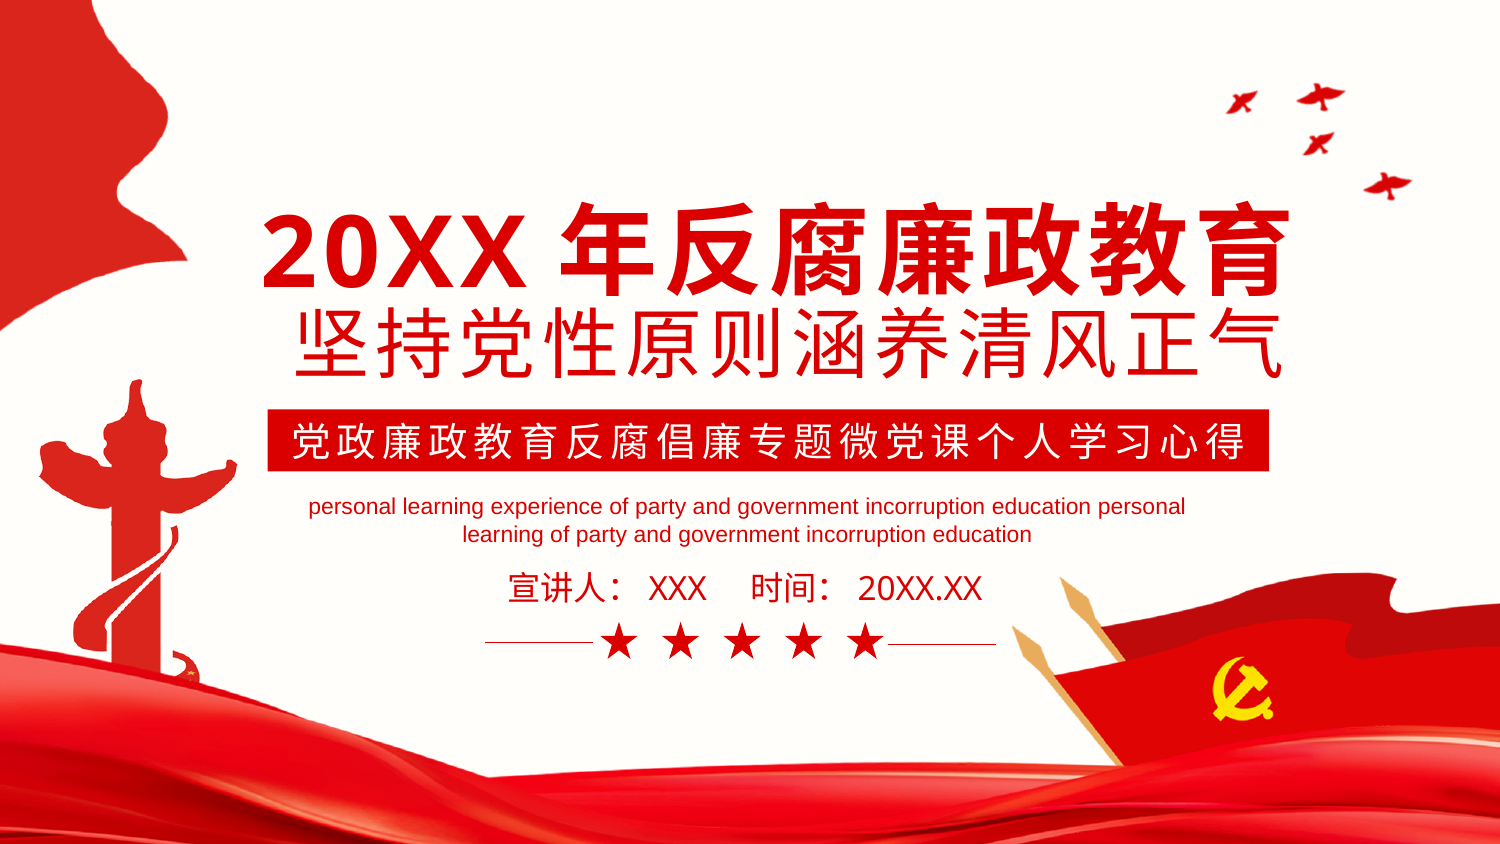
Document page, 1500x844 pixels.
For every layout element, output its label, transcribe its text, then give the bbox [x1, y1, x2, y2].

picture [1163, 0, 1478, 286]
picture [0, 0, 1500, 844]
text_box 宣讲人：XXX 时间：20XX.XX [450, 559, 974, 614]
text_box personal learning experience of party and government incorruption education personal learning of party and government incorruption education [280, 484, 1244, 554]
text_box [241, 179, 1322, 400]
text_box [485, 621, 997, 659]
text_box 党政廉政教育反腐倡廉专题微党课个人学习心得 [280, 409, 1269, 472]
